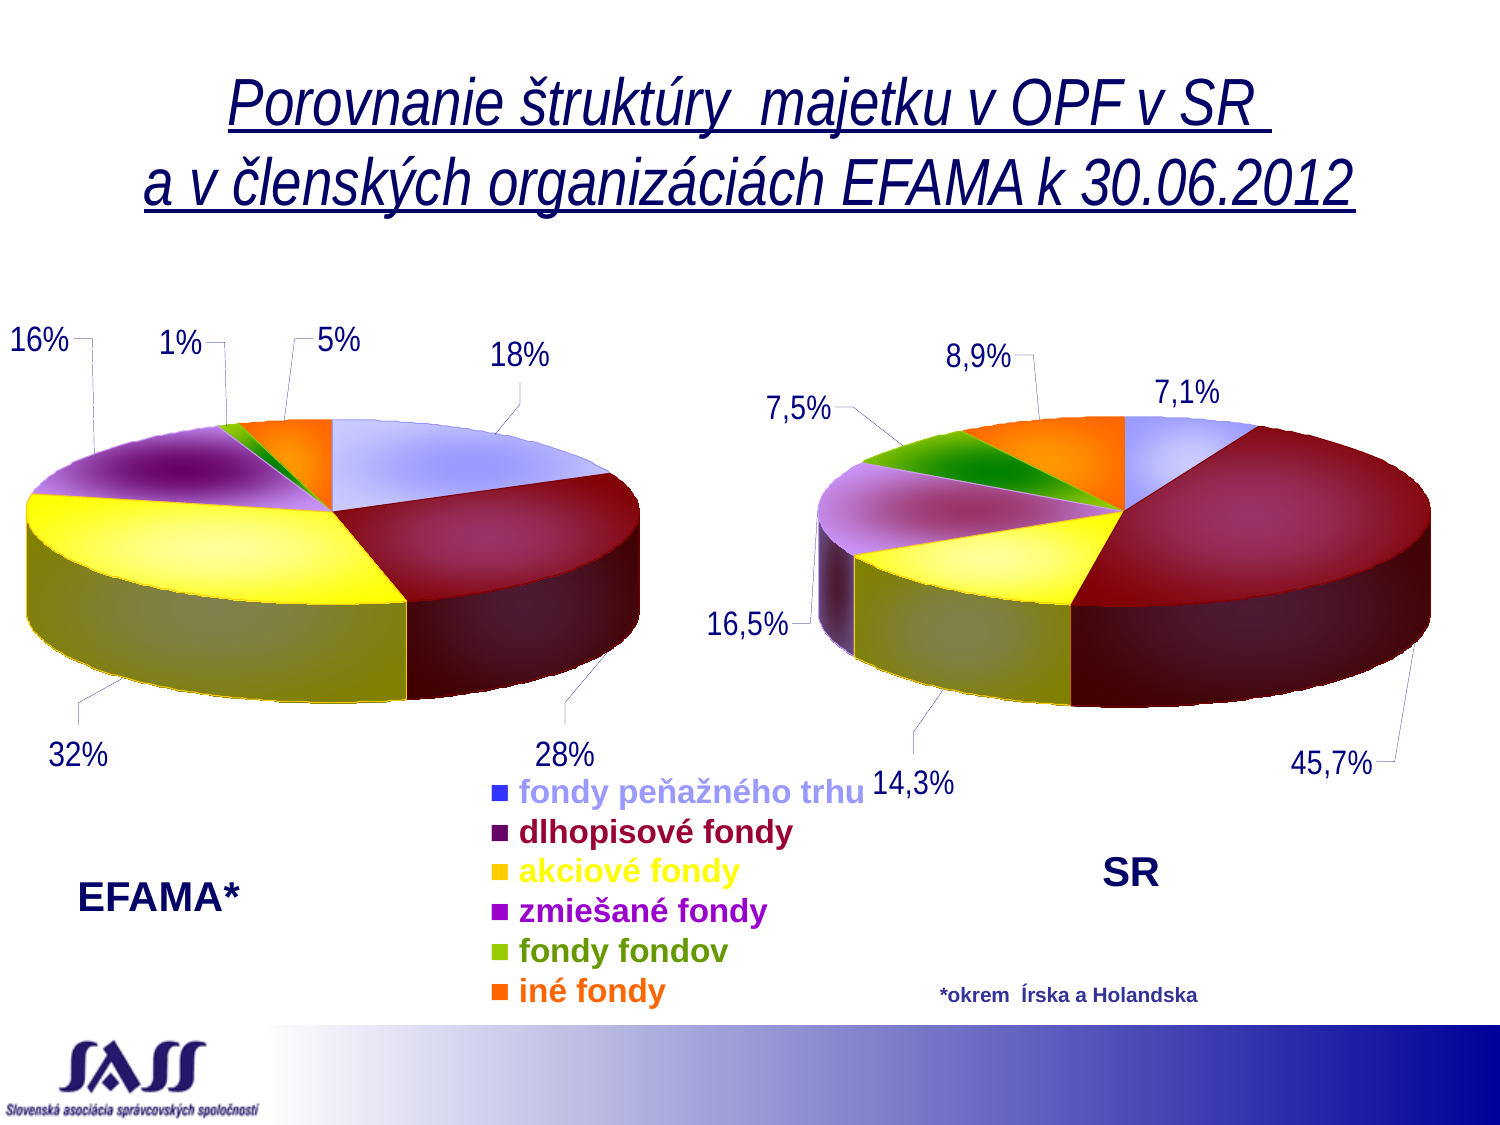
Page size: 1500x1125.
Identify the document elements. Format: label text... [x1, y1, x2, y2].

title Porovnanie štruktúry majetku v OPF v SR a v členských organizáciách EFAMA k 30.06.2012 [74, 44, 1426, 223]
text_box ■ fondy peňažného trhu ■ dlhopisové fondy ■ akciové fondy ■ zmiešané fondy ■ fondy fondov ■ iné fondy *okrem Írska a Holandska [474, 847, 1500, 1017]
picture [0, 1034, 272, 1125]
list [637, 224, 1500, 901]
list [0, 162, 838, 838]
text_box EFAMA* [62, 862, 338, 928]
text_box [262, 1025, 1500, 1125]
